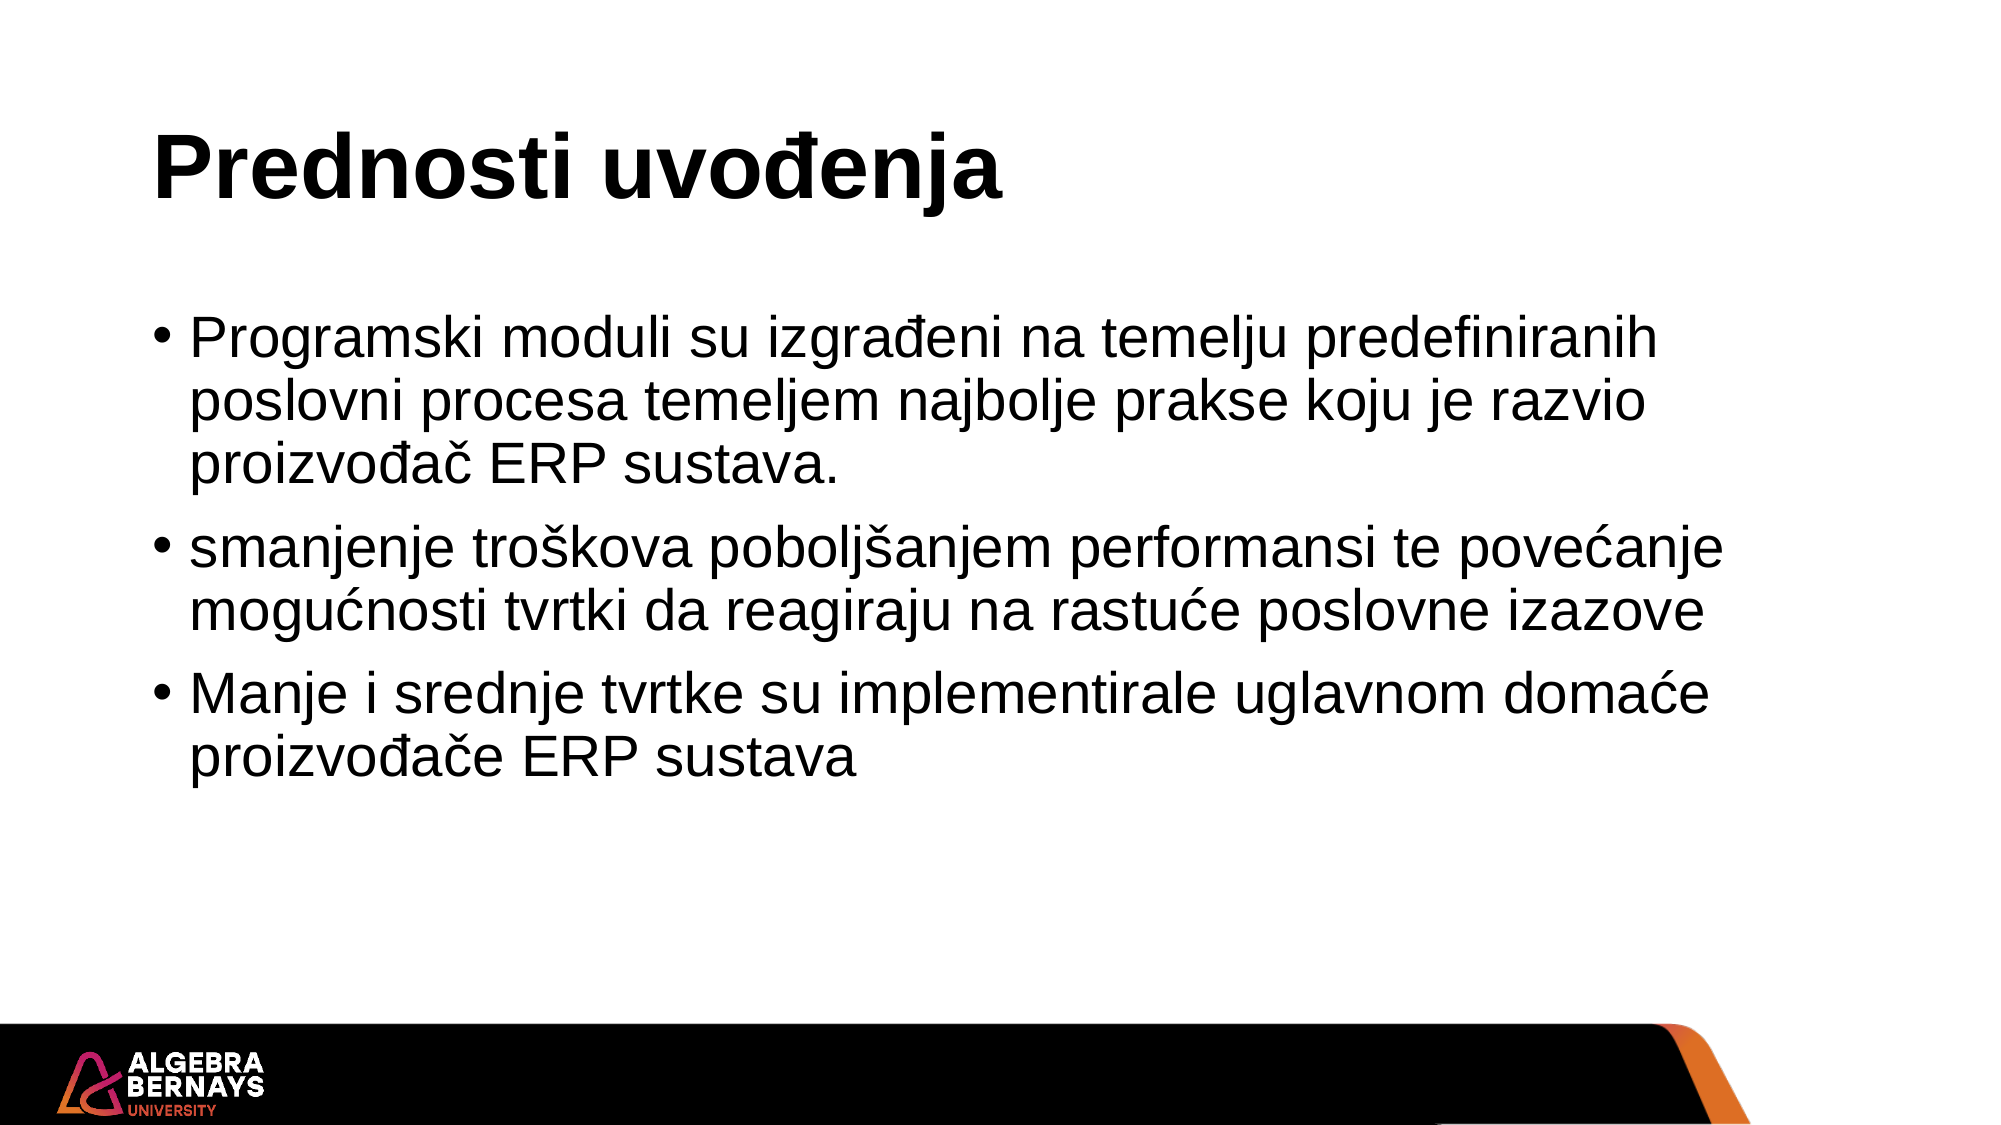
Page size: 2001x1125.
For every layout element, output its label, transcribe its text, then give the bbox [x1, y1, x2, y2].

list Programski moduli su izgrađeni na temelju predefiniranih poslovni procesa temeljem najbolje prakse koju je razvio proizvođač ERP sustava. smanjenje troškova poboljšanjem performansi te povećanje mogućnosti tvrtki da reagiraju na rastuće poslovne izazove Manje i srednje tvrtke su implementirale uglavnom domaće proizvođače ERP sustava [137, 299, 1863, 1014]
picture [0, 1023, 1958, 1125]
title Prednosti uvođenja [137, 59, 1863, 278]
